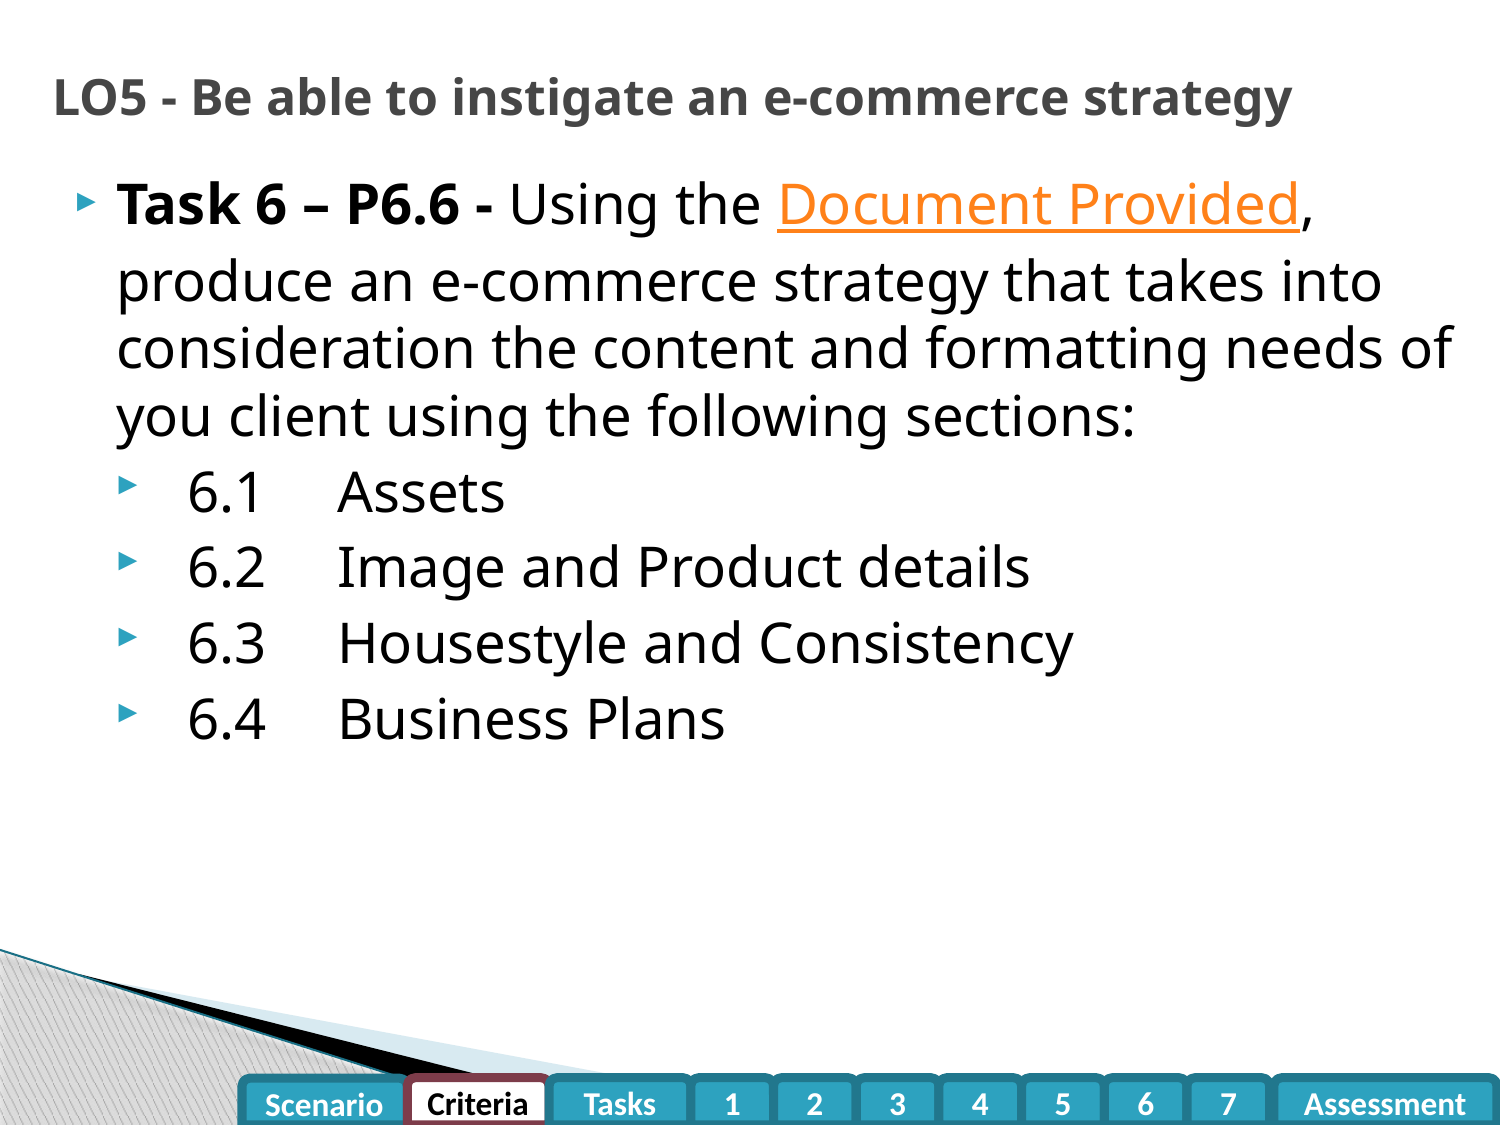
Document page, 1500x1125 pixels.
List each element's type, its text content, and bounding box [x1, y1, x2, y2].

title LO5 - Be able to instigate an e-commerce strategy [37, 19, 1471, 173]
list Task 6 – P6.6 - Using the Document Provided, produce an e-commerce strategy that takes into consideration the content and formatting needs of you client using the following sections: 6.1 Assets 6.2 Image and Product details 6.3 Housestyle and Consistency 6.4 Business Plans [41, 173, 1471, 1047]
